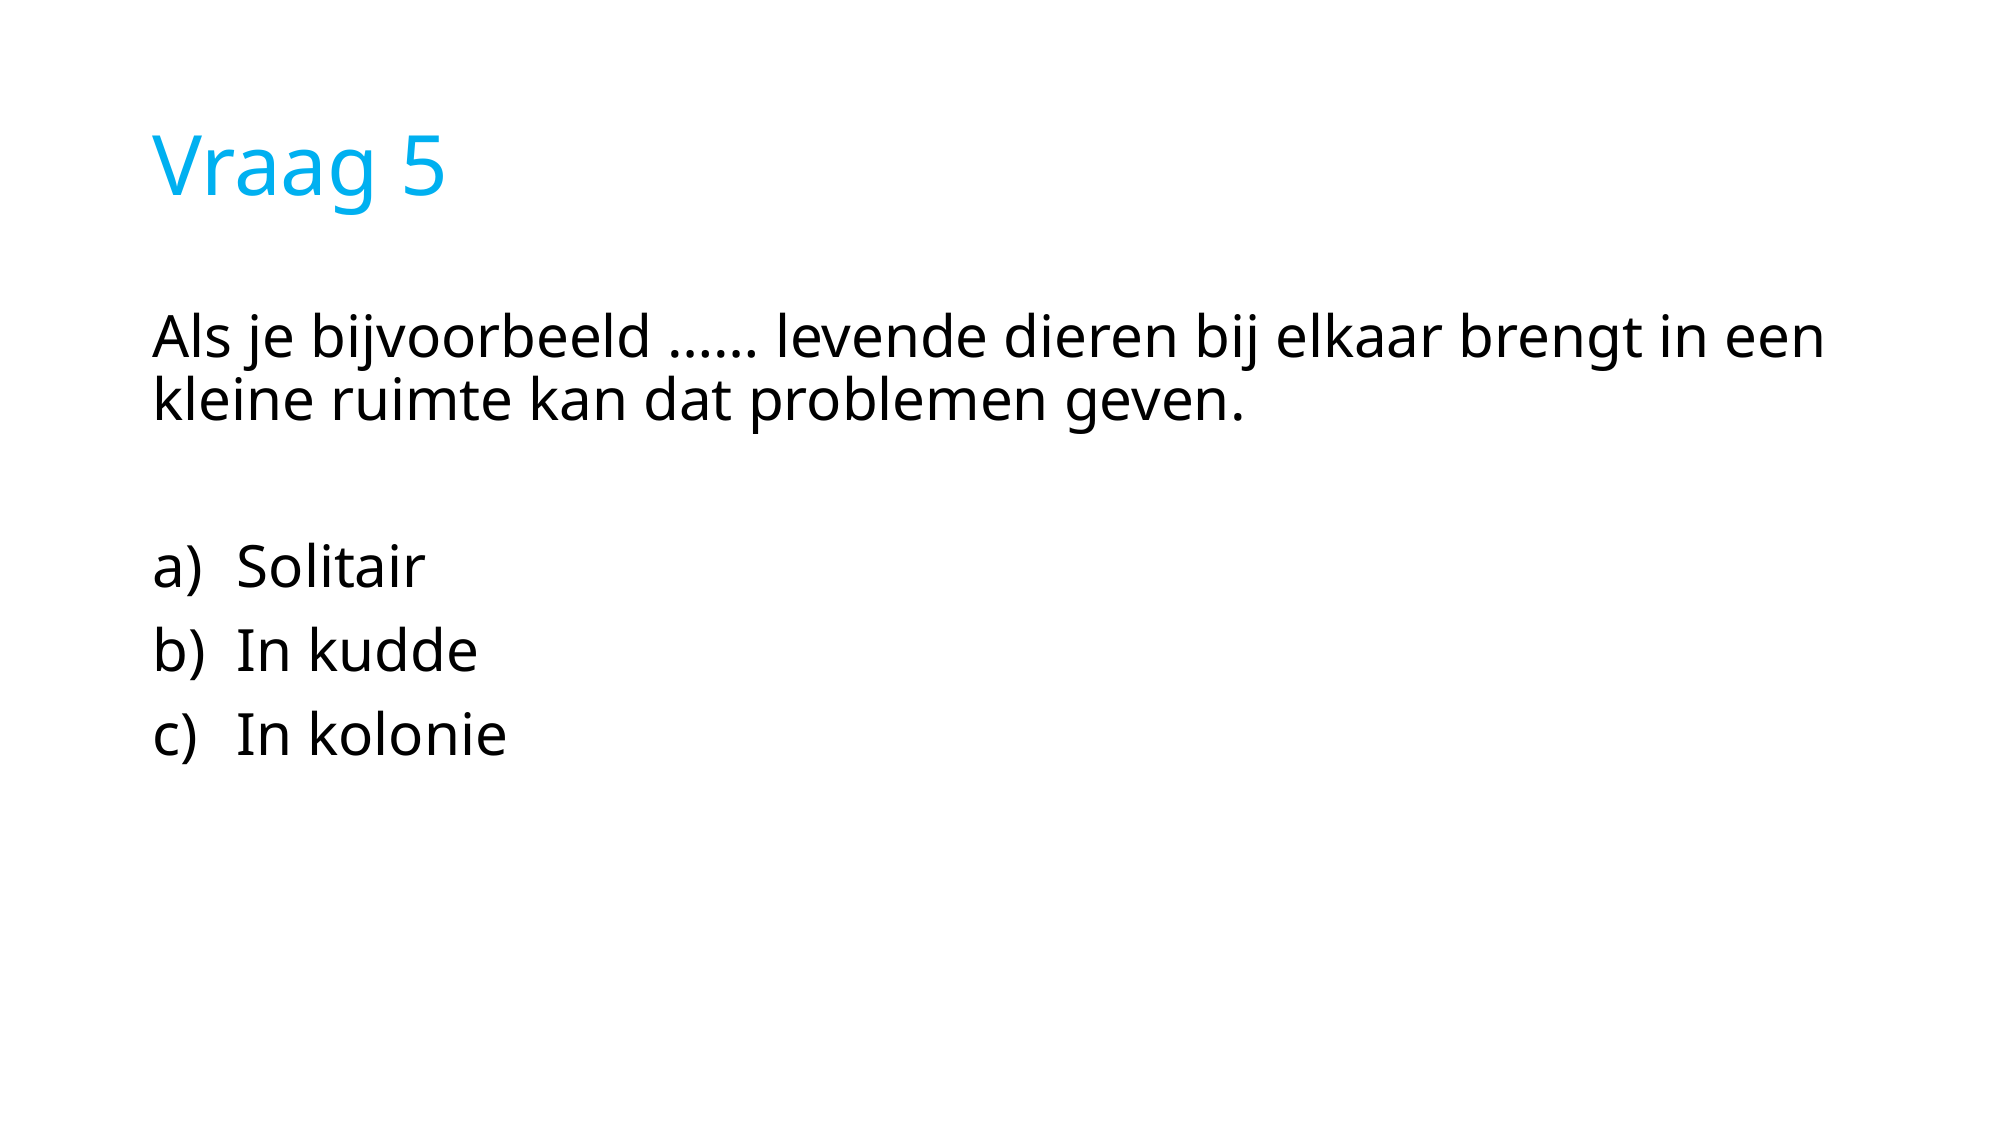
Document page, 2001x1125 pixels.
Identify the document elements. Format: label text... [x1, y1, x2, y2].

list Als je bijvoorbeeld …… levende dieren bij elkaar brengt in een kleine ruimte kan dat problemen geven. Solitair In kudde In kolonie [137, 299, 1863, 1014]
title Vraag 5 [137, 59, 1863, 278]
